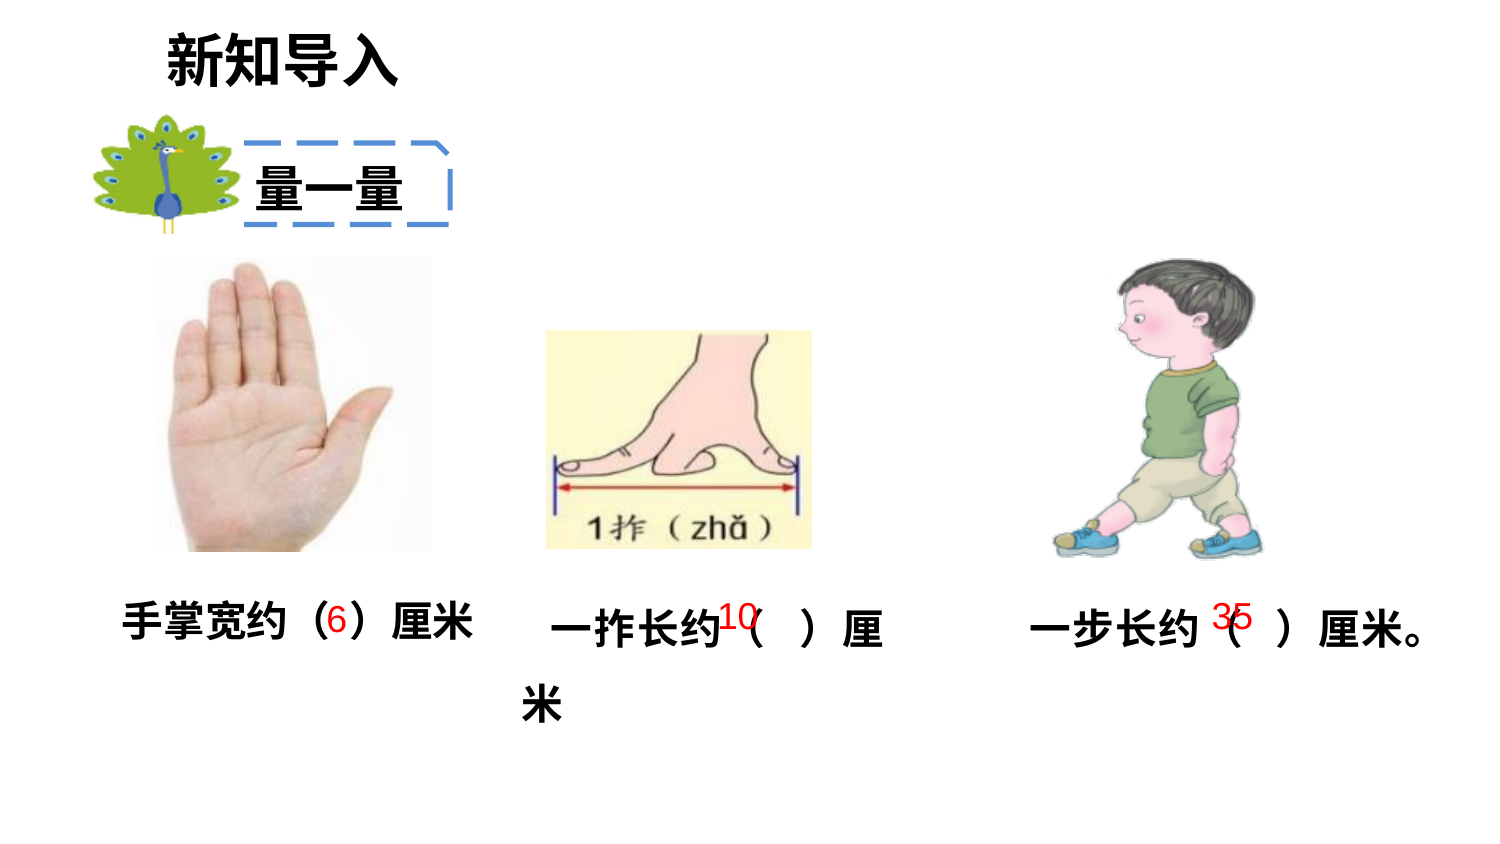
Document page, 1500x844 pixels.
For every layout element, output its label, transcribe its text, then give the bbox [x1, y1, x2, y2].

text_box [89, 113, 451, 234]
text_box 新知导入 [151, 17, 439, 102]
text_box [92, 256, 1455, 662]
